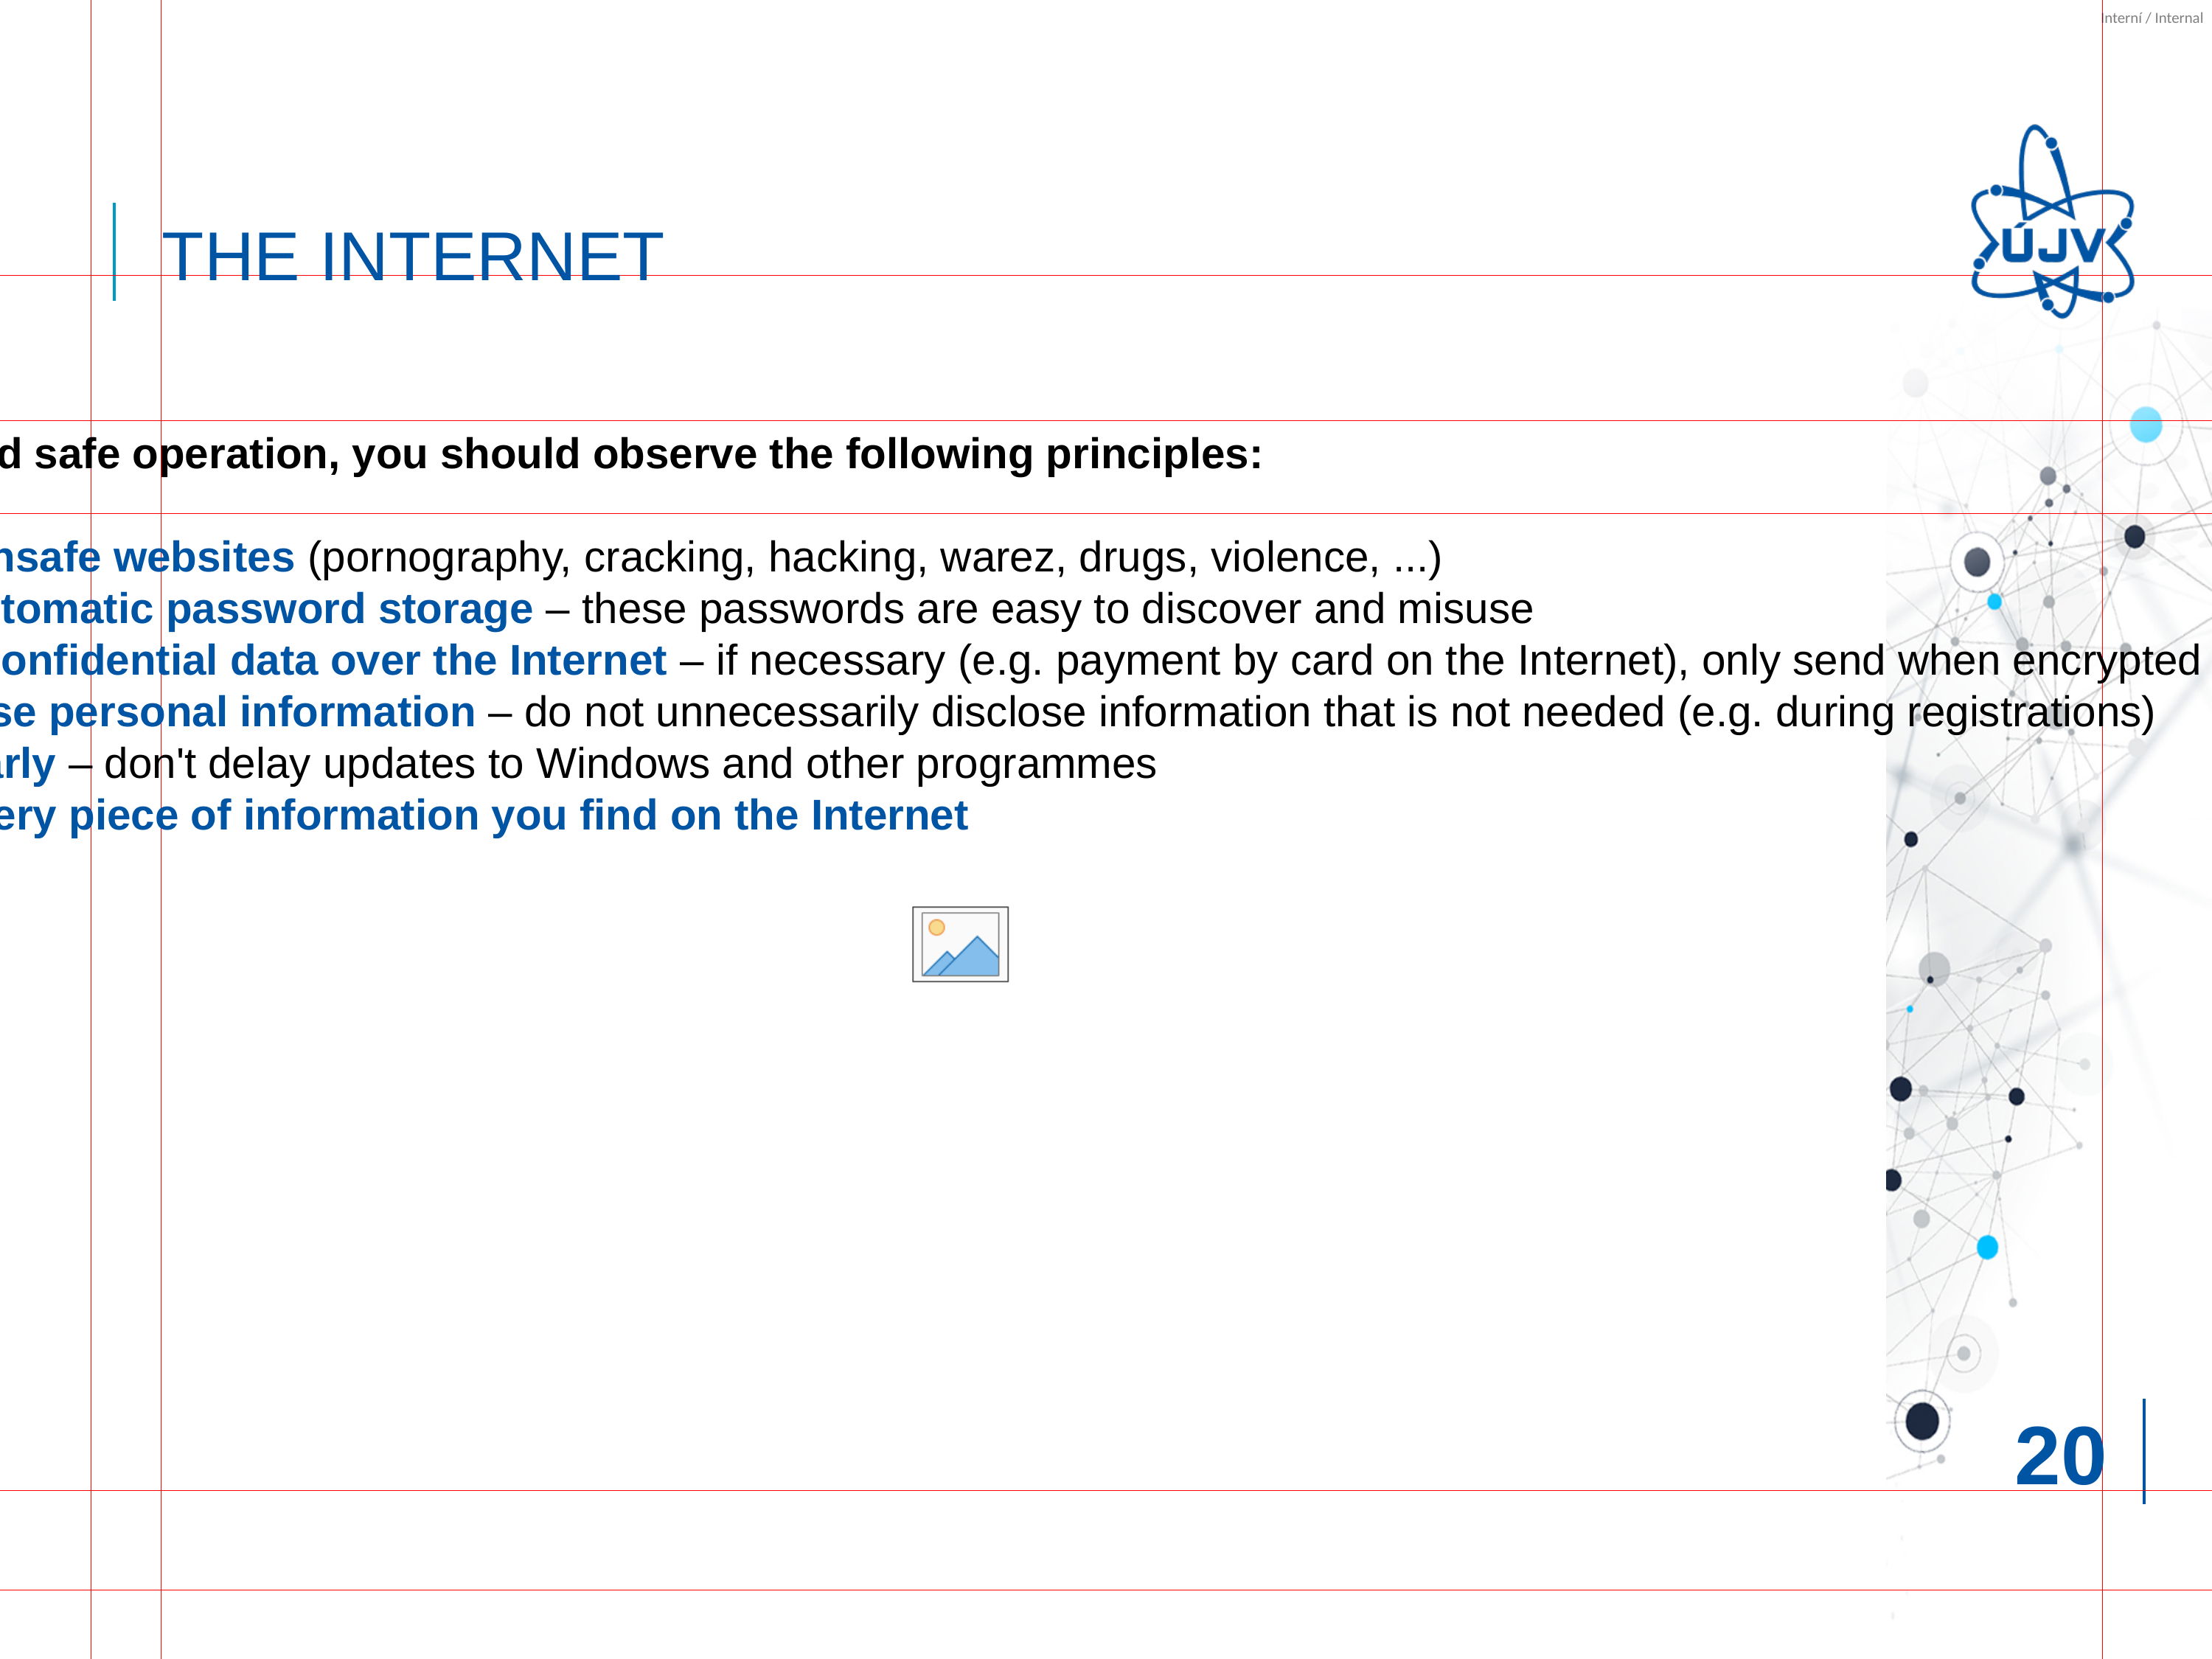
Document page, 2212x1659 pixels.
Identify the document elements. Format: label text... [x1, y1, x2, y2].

picture [2103, 421, 2212, 513]
picture [1886, 1590, 2102, 1659]
picture [2103, 514, 2212, 1490]
picture [161, 420, 1759, 1470]
picture [2103, 1590, 2212, 1659]
picture [1886, 421, 2102, 513]
slide_number 20 [1937, 1399, 2107, 1505]
picture [1886, 514, 2102, 1490]
picture [2103, 1491, 2212, 1590]
picture [1886, 84, 2212, 420]
title The Internet [161, 124, 1759, 381]
picture [1886, 1491, 2102, 1590]
